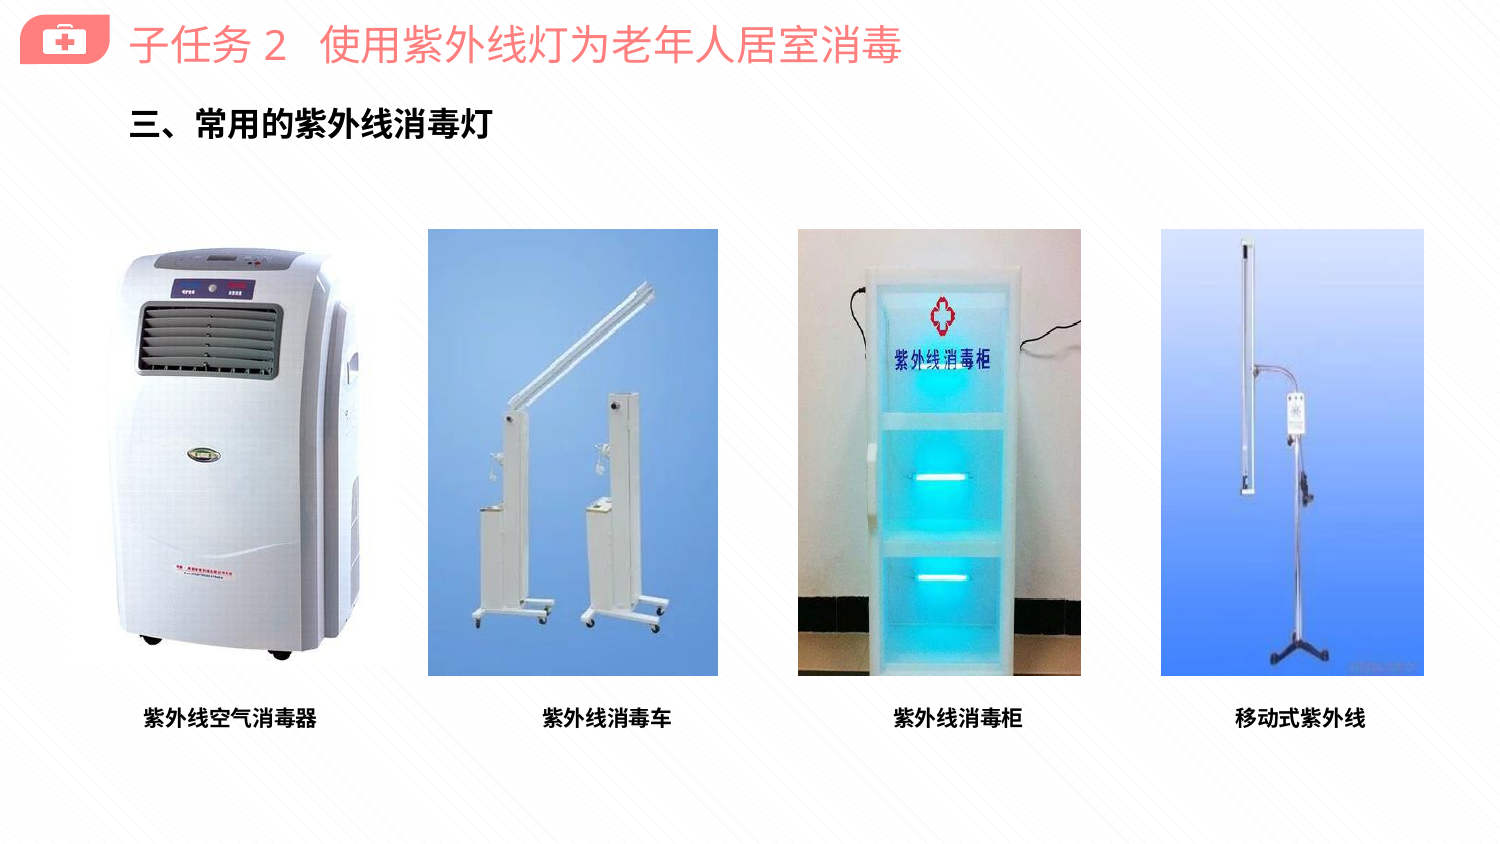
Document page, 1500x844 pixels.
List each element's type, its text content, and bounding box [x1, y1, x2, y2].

text_box 移动式紫外线 [1154, 697, 1424, 739]
picture [428, 229, 718, 676]
picture [69, 240, 399, 665]
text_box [19, 11, 991, 78]
text_box 三、常用的紫外线消毒灯 [113, 95, 947, 151]
picture [1161, 229, 1424, 676]
text_box 紫外线消毒车 [527, 697, 700, 739]
picture [798, 229, 1081, 676]
text_box 紫外线消毒柜 [878, 697, 1063, 739]
text_box 紫外线空气消毒器 [129, 697, 363, 739]
